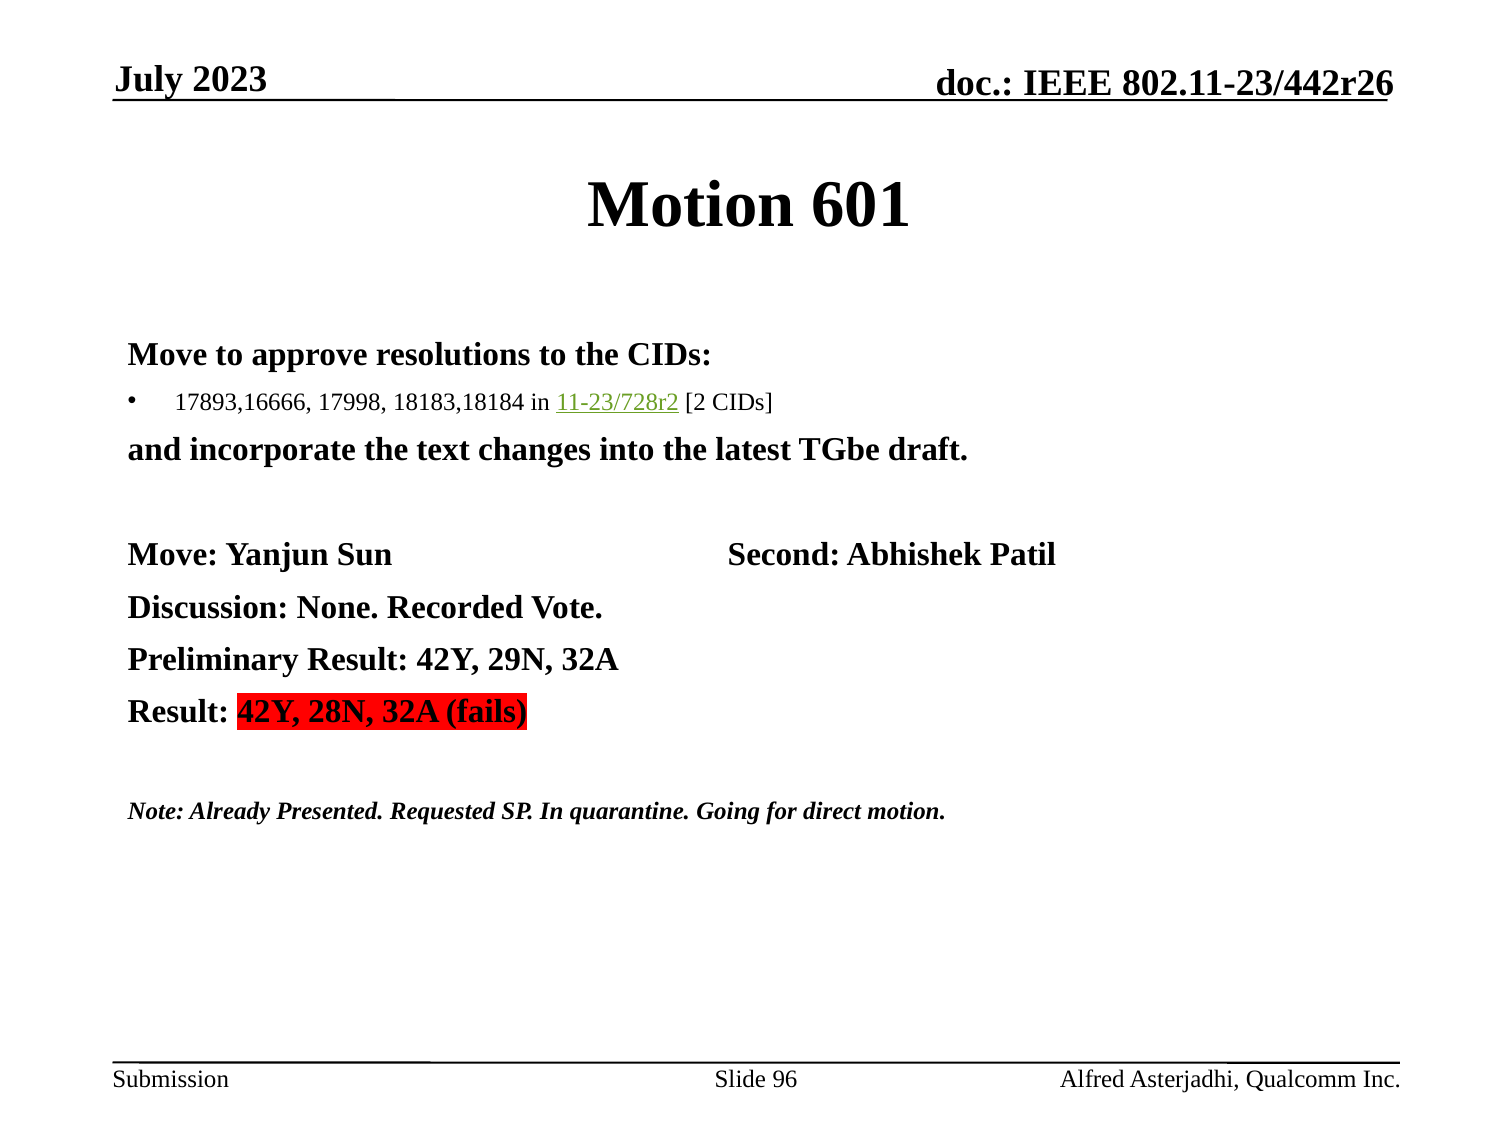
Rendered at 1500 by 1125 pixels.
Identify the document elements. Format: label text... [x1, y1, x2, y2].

list Move to approve resolutions to the CIDs: 17893,16666, 17998, 18183,18184 in 11-23/728r2 [2 CIDs] and incorporate the text changes into the latest TGbe draft. Move: Yanjun Sun Second: Abhishek Patil Discussion: None. Recorded Vote. Preliminary Result: 42Y, 29N, 32A Result: 42Y, 28N, 32A (fails) Note: Already Presented. Requested SP. In quarantine. Going for direct motion. [112, 324, 1388, 1063]
title Motion 601 [112, 112, 1388, 288]
slide_number Slide 96 [712, 1061, 800, 1123]
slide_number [114, 54, 423, 100]
footer Alfred Asterjadhi, Qualcomm Inc. [878, 1061, 1402, 1093]
